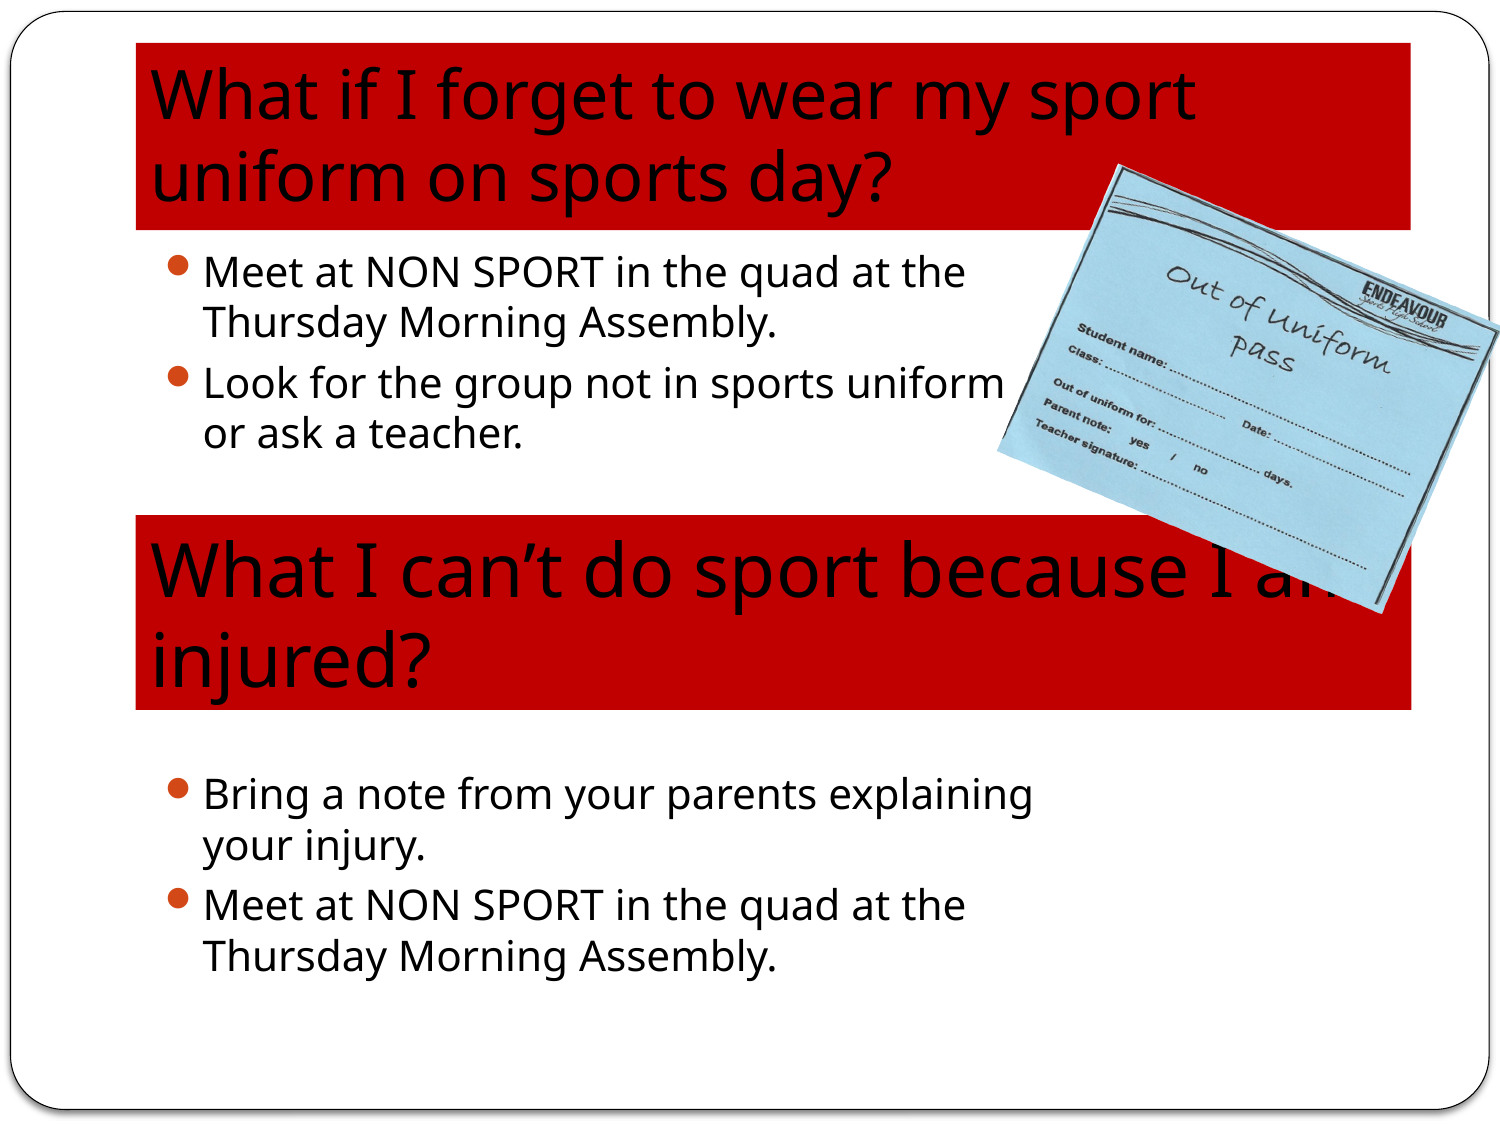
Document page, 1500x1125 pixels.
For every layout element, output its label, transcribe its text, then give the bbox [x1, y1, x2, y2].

text_box What I can’t do sport because I am injured? [135, 515, 1412, 710]
list Meet at NON SPORT in the quad at the Thursday Morning Assembly. Look for the group not in sports uniform or ask a teacher. Bring a note from your parents explaining your injury. Meet at NON SPORT in the quad at the Thursday Morning Assembly. [150, 237, 1034, 515]
picture [997, 164, 1500, 613]
list Meet at NON SPORT in the quad at the Thursday Morning Assembly. Look for the group not in sports uniform or ask a teacher. Bring a note from your parents explaining your injury. Meet at NON SPORT in the quad at the Thursday Morning Assembly. [150, 710, 1058, 988]
title What if I forget to wear my sport uniform on sports day? [135, 42, 1411, 231]
